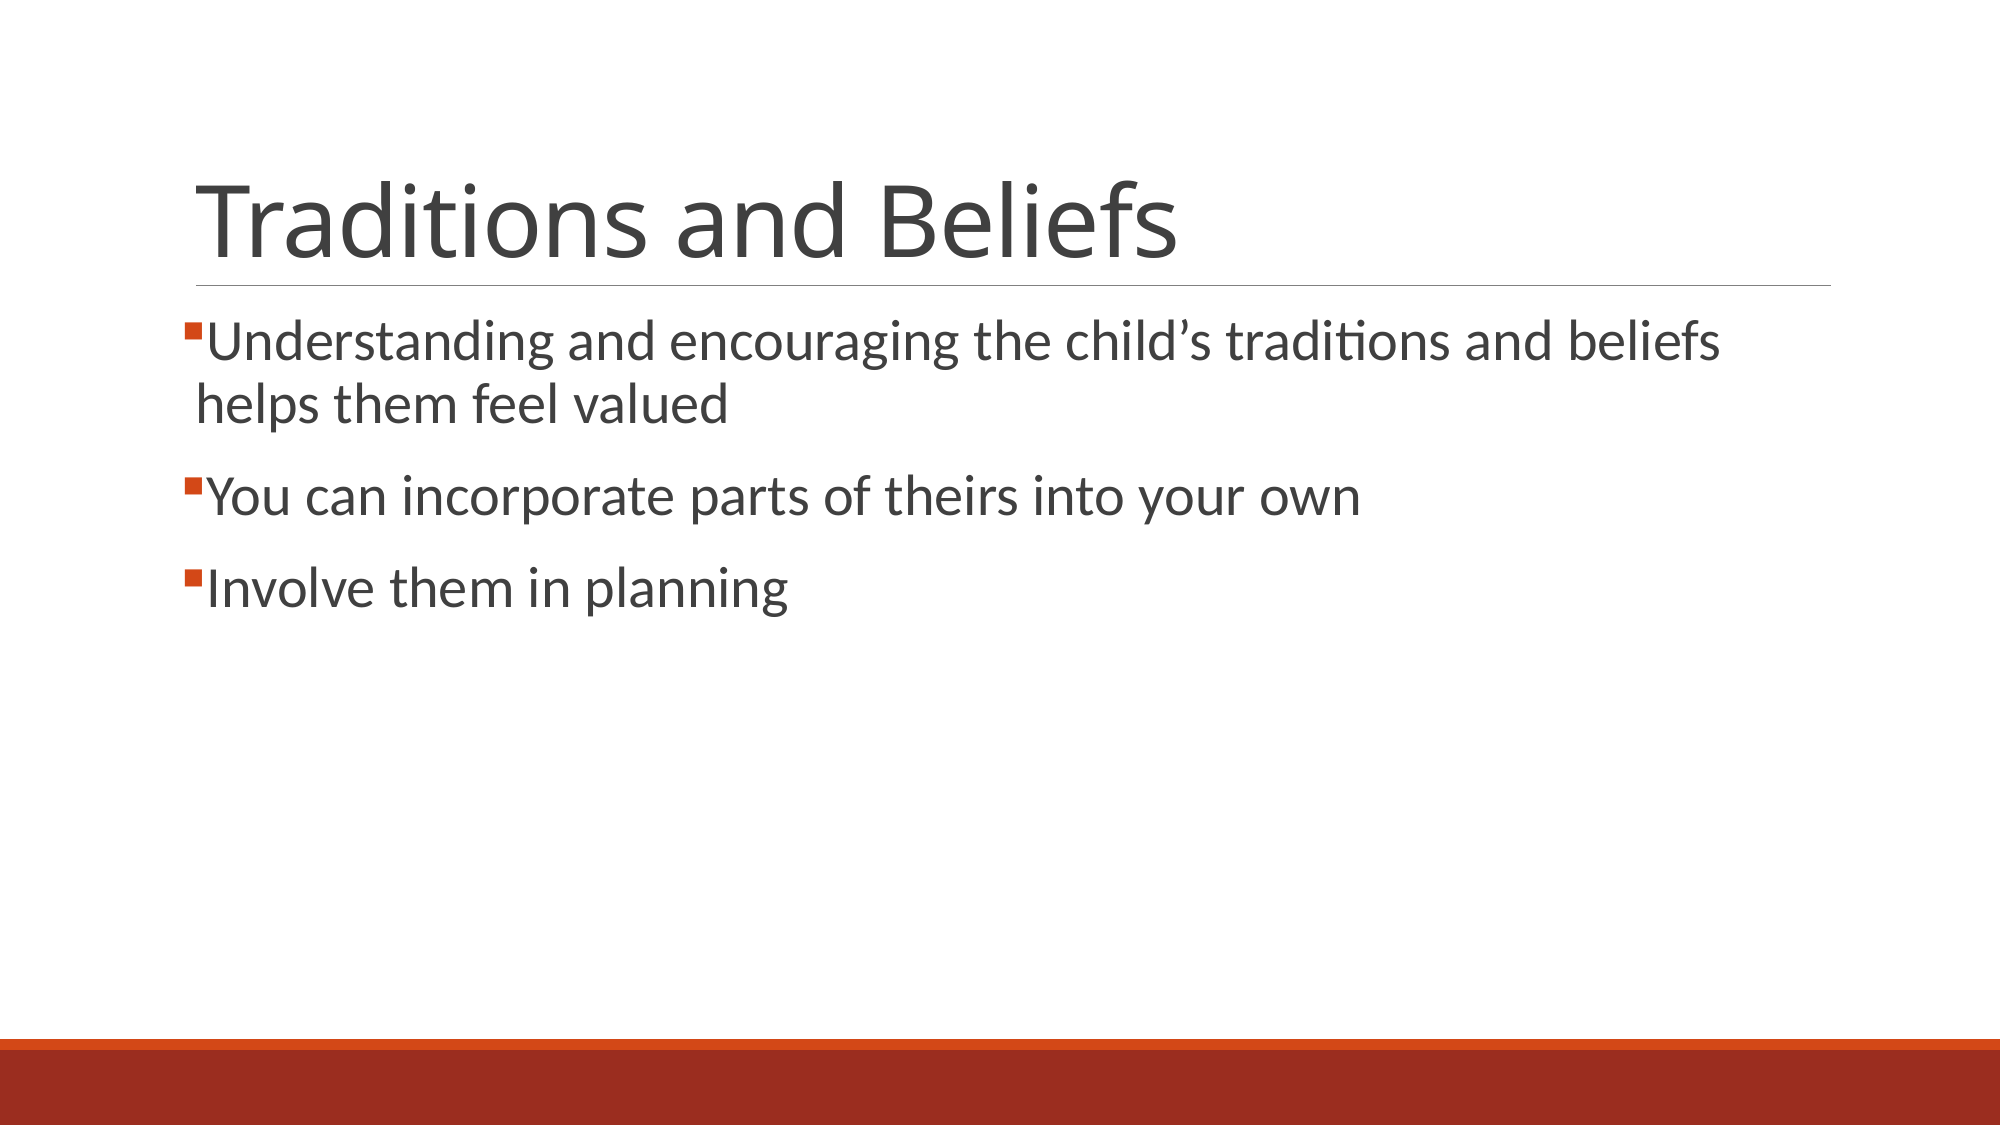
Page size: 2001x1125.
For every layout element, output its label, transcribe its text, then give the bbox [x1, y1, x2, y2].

list Understanding and encouraging the child’s traditions and beliefs helps them feel valued You can incorporate parts of theirs into your own Involve them in planning [180, 302, 1830, 963]
title Traditions and Beliefs [180, 47, 1830, 285]
